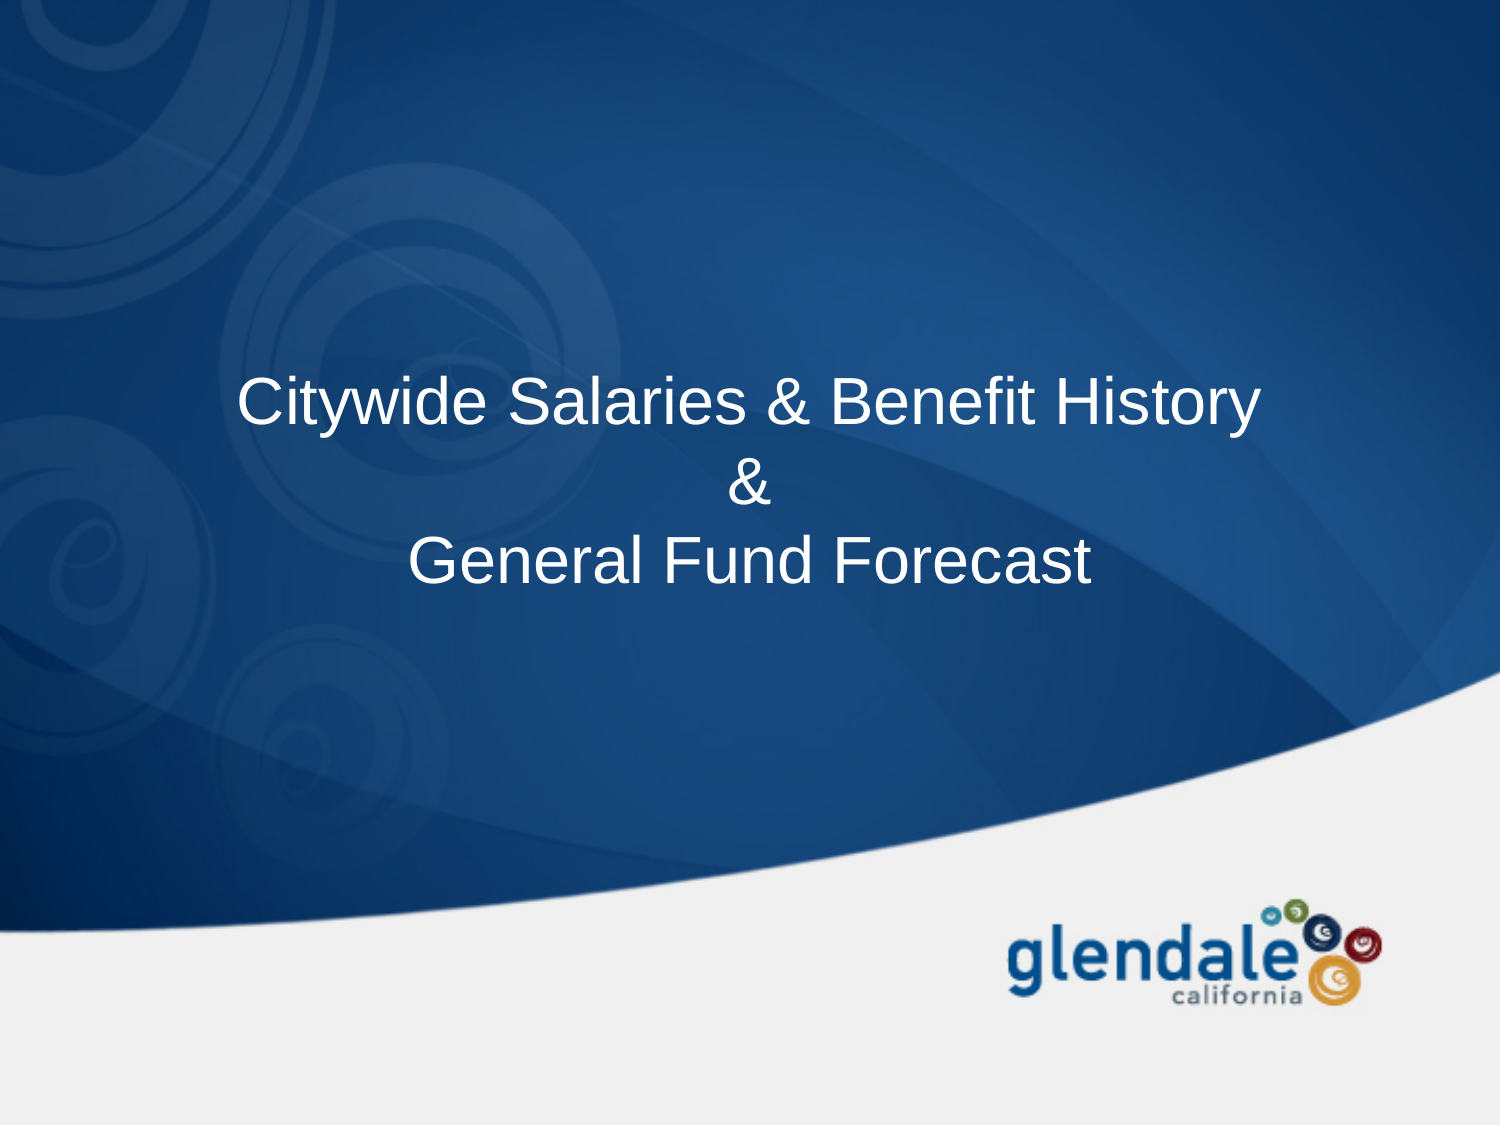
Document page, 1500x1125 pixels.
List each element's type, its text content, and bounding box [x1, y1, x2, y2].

picture [0, 0, 1500, 1125]
text_box Citywide Salaries & Benefit History & General Fund Forecast [125, 349, 1375, 605]
